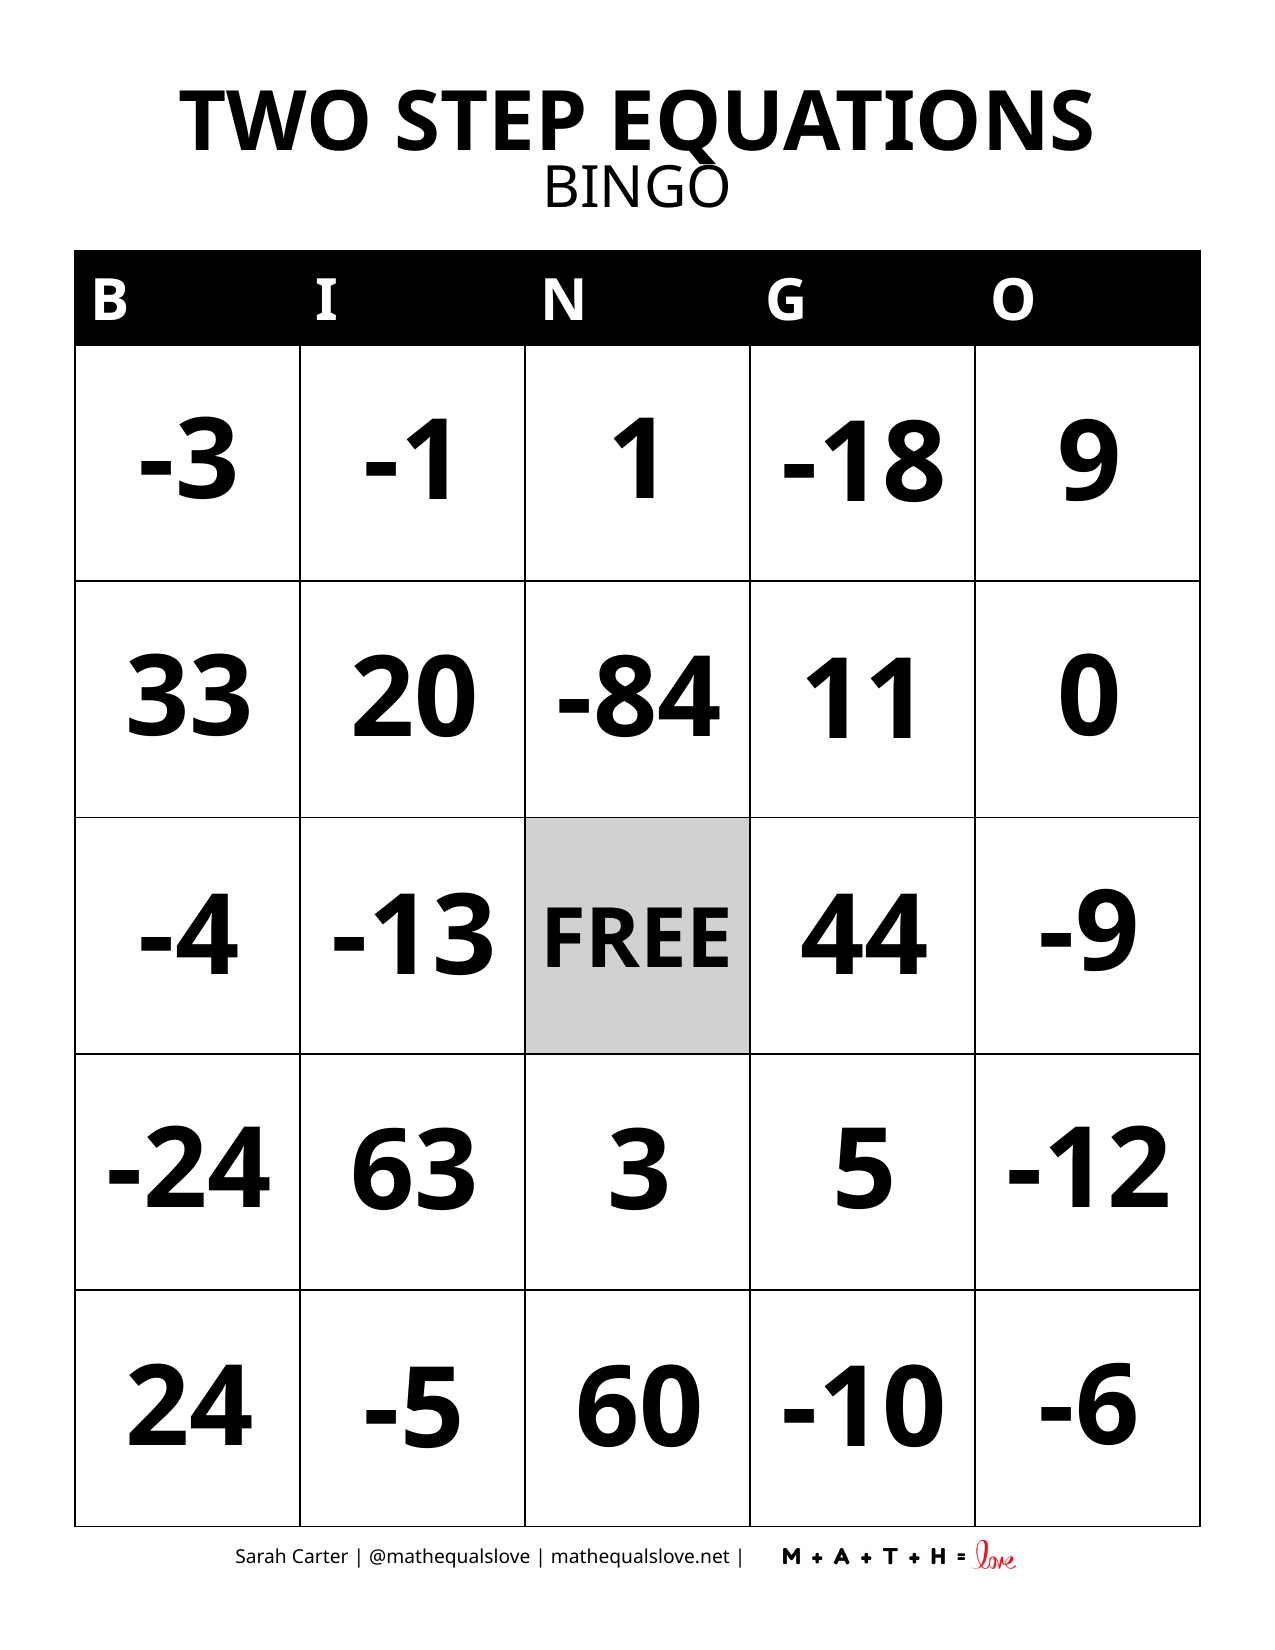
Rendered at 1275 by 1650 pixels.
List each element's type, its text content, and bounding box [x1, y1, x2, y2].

table_cell [751, 1291, 974, 1377]
text_box -9 [975, 902, 1203, 950]
table_cell [526, 1055, 749, 1141]
text_box 24 [75, 1376, 303, 1424]
text_box 0 [975, 666, 1203, 714]
table_cell [76, 582, 299, 666]
table_cell [301, 715, 524, 817]
table_cell [751, 954, 974, 1053]
table_cell [976, 714, 1199, 817]
table_cell [526, 346, 749, 429]
text_box 44 [750, 906, 978, 954]
table_cell [301, 818, 524, 906]
table_cell [76, 954, 299, 1053]
table_cell [976, 1055, 1199, 1138]
table_cell [751, 582, 974, 669]
table_cell [301, 1189, 524, 1289]
text_box -18 [750, 432, 978, 480]
table_cell [526, 1189, 749, 1289]
table_cell [526, 1425, 749, 1526]
table_cell [76, 1055, 299, 1138]
text_box -24 [75, 1138, 303, 1186]
table_cell [76, 1291, 299, 1376]
text_box -3 [75, 429, 303, 477]
table_cell [526, 715, 749, 817]
table_cell [976, 1291, 1199, 1375]
table_cell [751, 717, 974, 817]
table_header G [751, 251, 974, 344]
table_cell [976, 950, 1199, 1053]
text_box 5 [750, 1139, 978, 1187]
table_cell [751, 1187, 974, 1289]
text_box 3 [528, 1141, 753, 1189]
table_cell [976, 479, 1199, 580]
text_box 20 [300, 667, 528, 715]
table_cell [76, 1424, 299, 1526]
text_box -13 [303, 906, 528, 954]
table_cell [301, 954, 524, 1053]
text_box -5 [300, 1378, 528, 1426]
table_cell [751, 480, 974, 580]
table_cell [301, 1426, 524, 1526]
text_box -6 [975, 1375, 1203, 1423]
table_cell [301, 346, 524, 430]
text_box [220, 1535, 1055, 1576]
text_box 11 [750, 669, 978, 717]
table_cell [976, 1186, 1199, 1289]
table_cell [76, 818, 299, 906]
text_box BINGO [74, 175, 1200, 226]
table_header N [526, 251, 749, 344]
table_cell [301, 478, 524, 580]
table_cell [976, 1423, 1199, 1526]
table_cell [526, 1291, 749, 1377]
table_cell [526, 582, 749, 667]
table_header O [976, 251, 1199, 344]
text_box -1 [300, 430, 528, 478]
text_box 63 [300, 1141, 528, 1189]
table_cell [301, 1055, 524, 1141]
text_box TWO STEP EQUATIONS [74, 59, 1200, 175]
table_cell [976, 818, 1199, 902]
table_cell [751, 346, 974, 432]
table_cell [526, 477, 749, 580]
table_cell [76, 346, 299, 429]
text_box -4 [75, 906, 303, 954]
table_header B [76, 251, 299, 344]
table_cell [76, 714, 299, 817]
table_cell [751, 818, 974, 906]
text_box -84 [528, 667, 753, 715]
text_box 9 [975, 431, 1203, 479]
table_cell [976, 346, 1199, 431]
table_cell [76, 477, 299, 580]
text_box -12 [975, 1138, 1203, 1186]
table_cell [751, 1055, 974, 1139]
table_cell [76, 1186, 299, 1289]
text_box 1 [525, 429, 753, 477]
table_cell [976, 582, 1199, 666]
text_box 60 [525, 1377, 753, 1425]
table_cell [301, 1291, 524, 1378]
table_cell [751, 1425, 974, 1526]
table_header I [301, 251, 524, 344]
text_box 33 [75, 666, 303, 714]
table_cell FREE [526, 818, 749, 1053]
table_cell [301, 582, 524, 667]
text_box -10 [753, 1377, 978, 1425]
